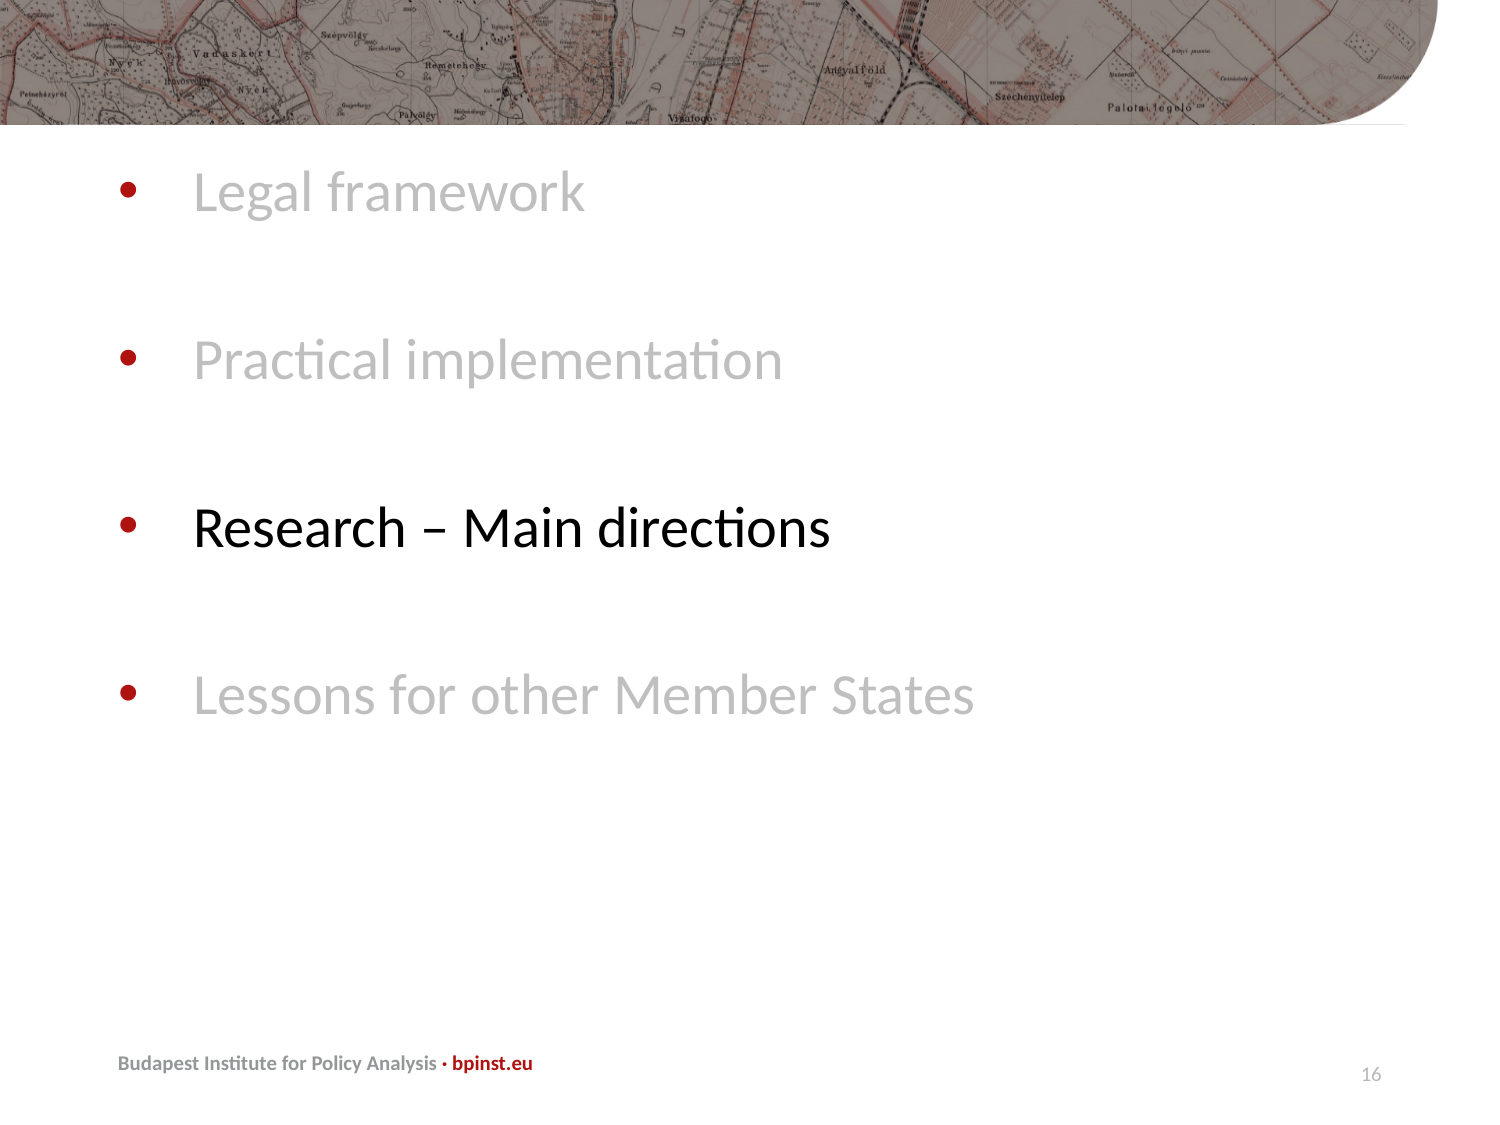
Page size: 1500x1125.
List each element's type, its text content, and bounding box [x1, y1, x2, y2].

slide_number 15 [1059, 1042, 1397, 1103]
picture [0, 0, 1500, 125]
list Legal framework Practical implementation Research – Main directions Lessons for other Member States [103, 154, 1397, 1010]
